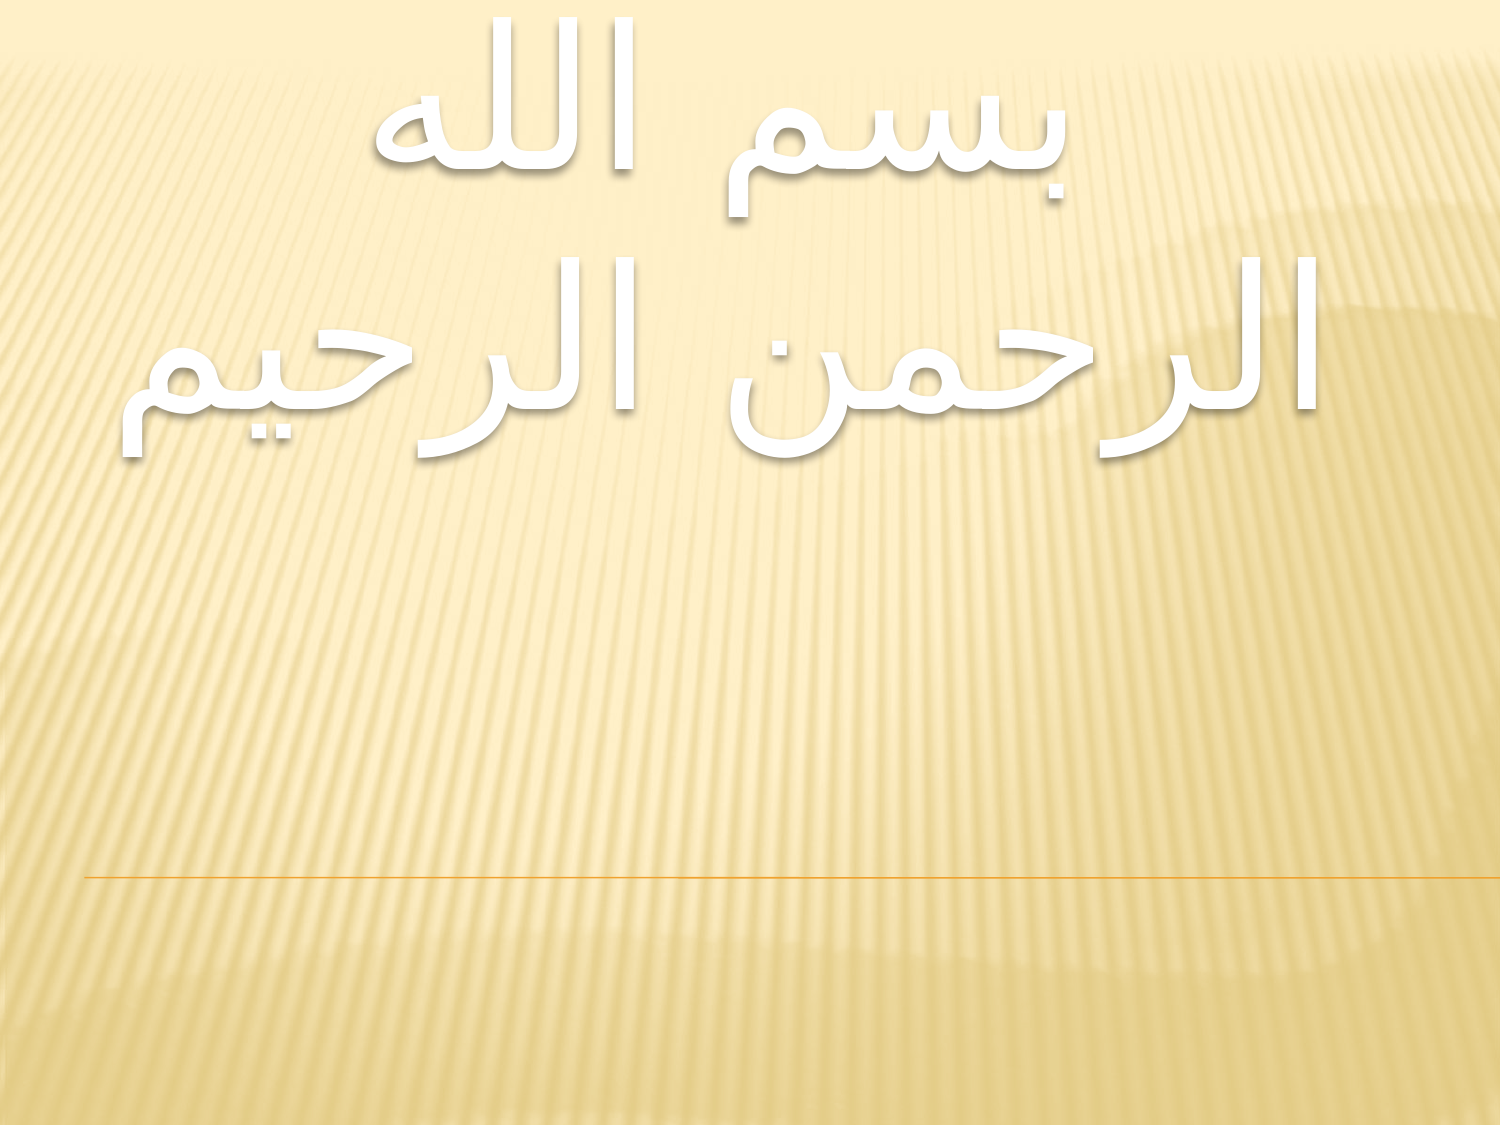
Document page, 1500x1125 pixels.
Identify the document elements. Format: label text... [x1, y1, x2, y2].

subtitle بسم الله الرحمن الرحیم [93, 105, 1352, 457]
